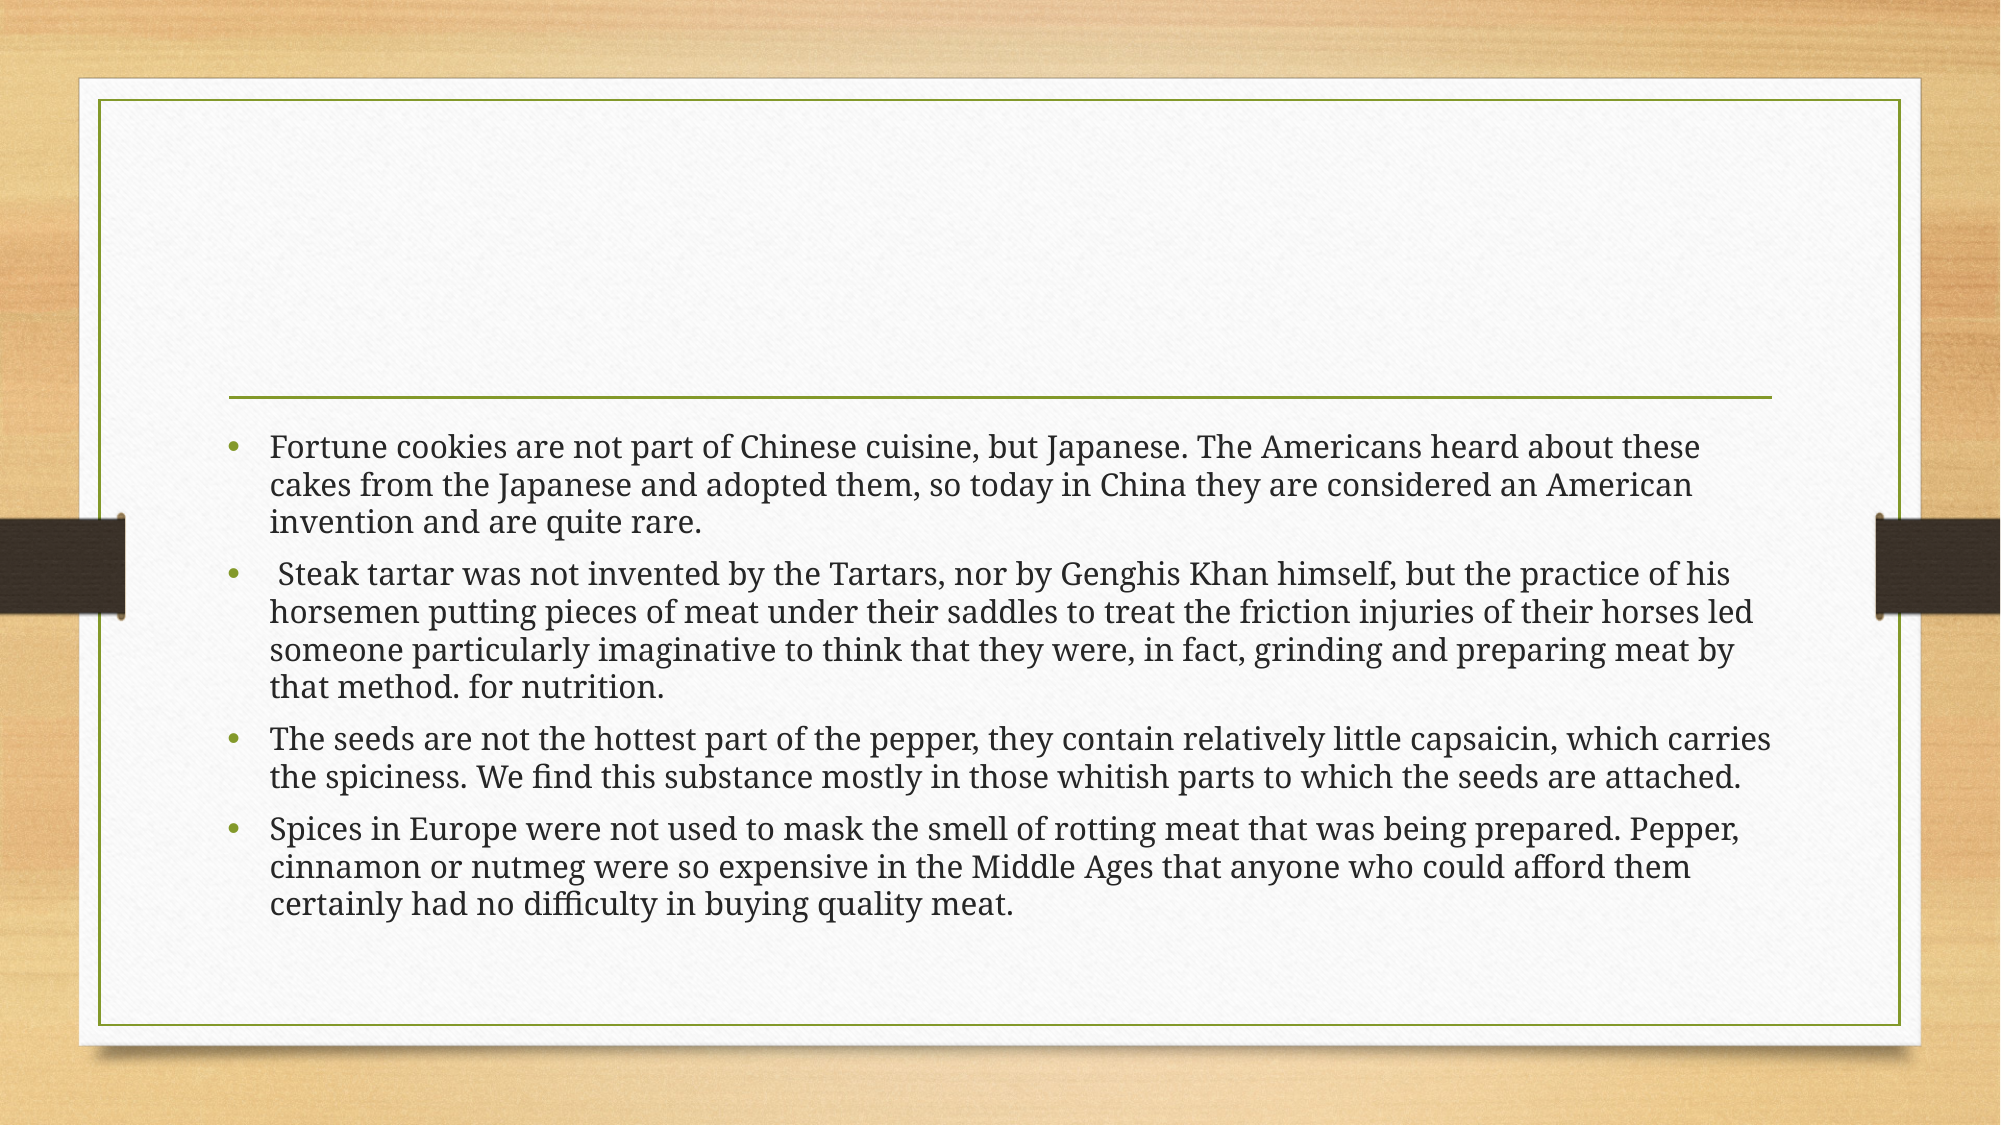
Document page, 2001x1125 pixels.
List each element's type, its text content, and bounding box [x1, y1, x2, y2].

picture [0, 0, 2001, 1125]
list Fortune cookies are not part of Chinese cuisine, but Japanese. The Americans heard about these cakes from the Japanese and adopted them, so today in China they are considered an American invention and are quite rare. Steak tartar was not invented by the Tartars, nor by Genghis Khan himself, but the practice of his horsemen putting pieces of meat under their saddles to treat the friction injuries of their horses led someone particularly imaginative to think that they were, in fact, grinding and preparing meat by that method. for nutrition. The seeds are not the hottest part of the pepper, they contain relatively little capsaicin, which carries the spiciness. We find this substance mostly in those whitish parts to which the seeds are attached. Spices in Europe were not used to mask the smell of rotting meat that was being prepared. Pepper, cinnamon or nutmeg were so expensive in the Middle Ages that anyone who could afford them certainly had no difficulty in buying quality meat. [212, 419, 1788, 964]
